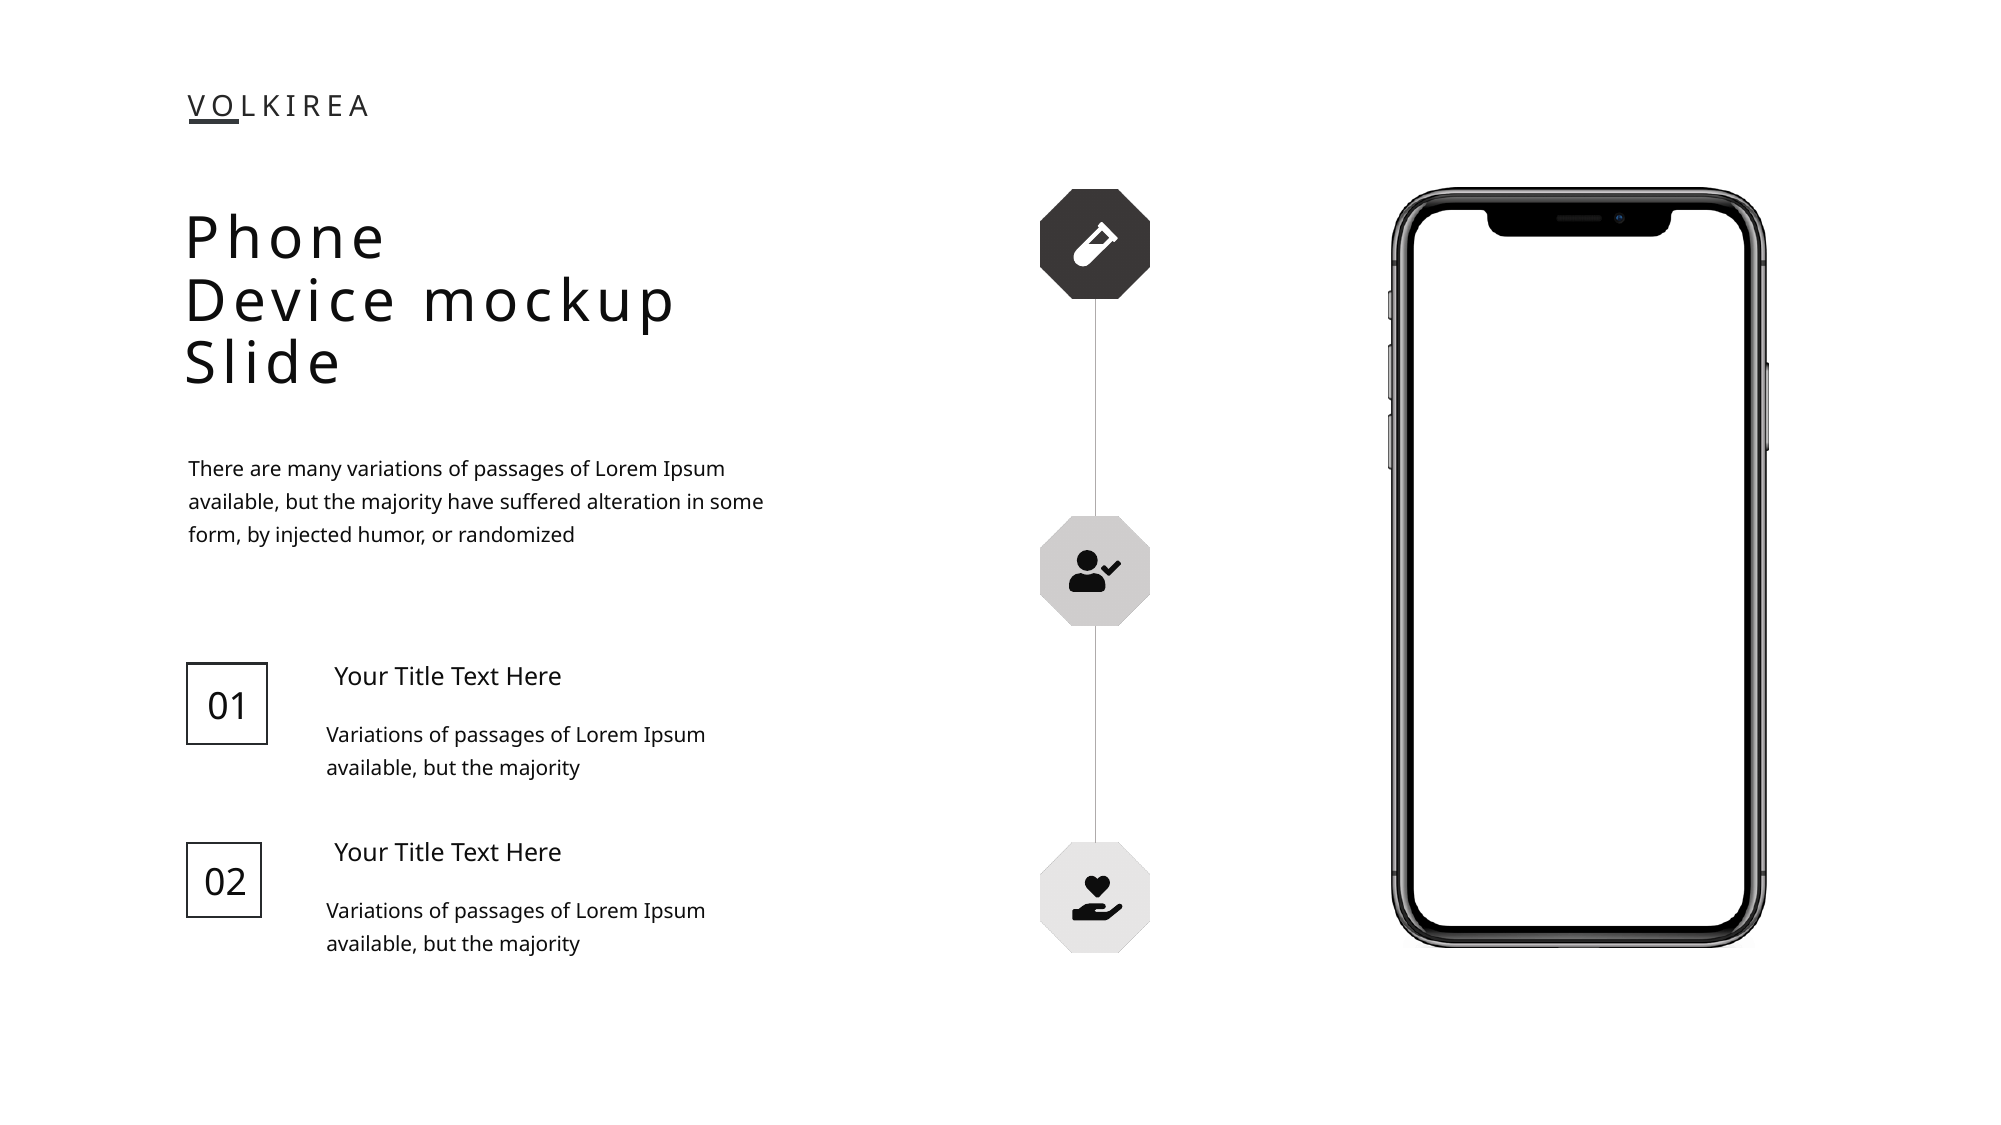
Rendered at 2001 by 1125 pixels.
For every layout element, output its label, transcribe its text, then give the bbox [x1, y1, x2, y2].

text_box There are many variations of passages of Lorem Ipsum available, but the majority have suffered alteration in some form, by injected humor, or randomized [173, 439, 812, 555]
text_box Your Title Text Here [319, 652, 599, 698]
picture [1040, 842, 1150, 953]
text_box 01 [180, 674, 277, 735]
picture [1040, 516, 1150, 626]
text_box Variations of passages of Lorem Ipsum available, but the majority [311, 705, 807, 787]
text_box Your Title Text Here [319, 828, 599, 874]
text_box Variations of passages of Lorem Ipsum available, but the majority [311, 881, 807, 963]
text_box 02 [177, 850, 274, 911]
picture [1388, 187, 1769, 948]
text_box [186, 662, 268, 674]
text_box VOLKIREA [172, 79, 403, 130]
picture [1040, 189, 1150, 299]
text_box [186, 735, 268, 745]
text_box [186, 842, 262, 850]
text_box Phone Device mockup Slide [169, 200, 727, 403]
text_box [186, 911, 262, 918]
